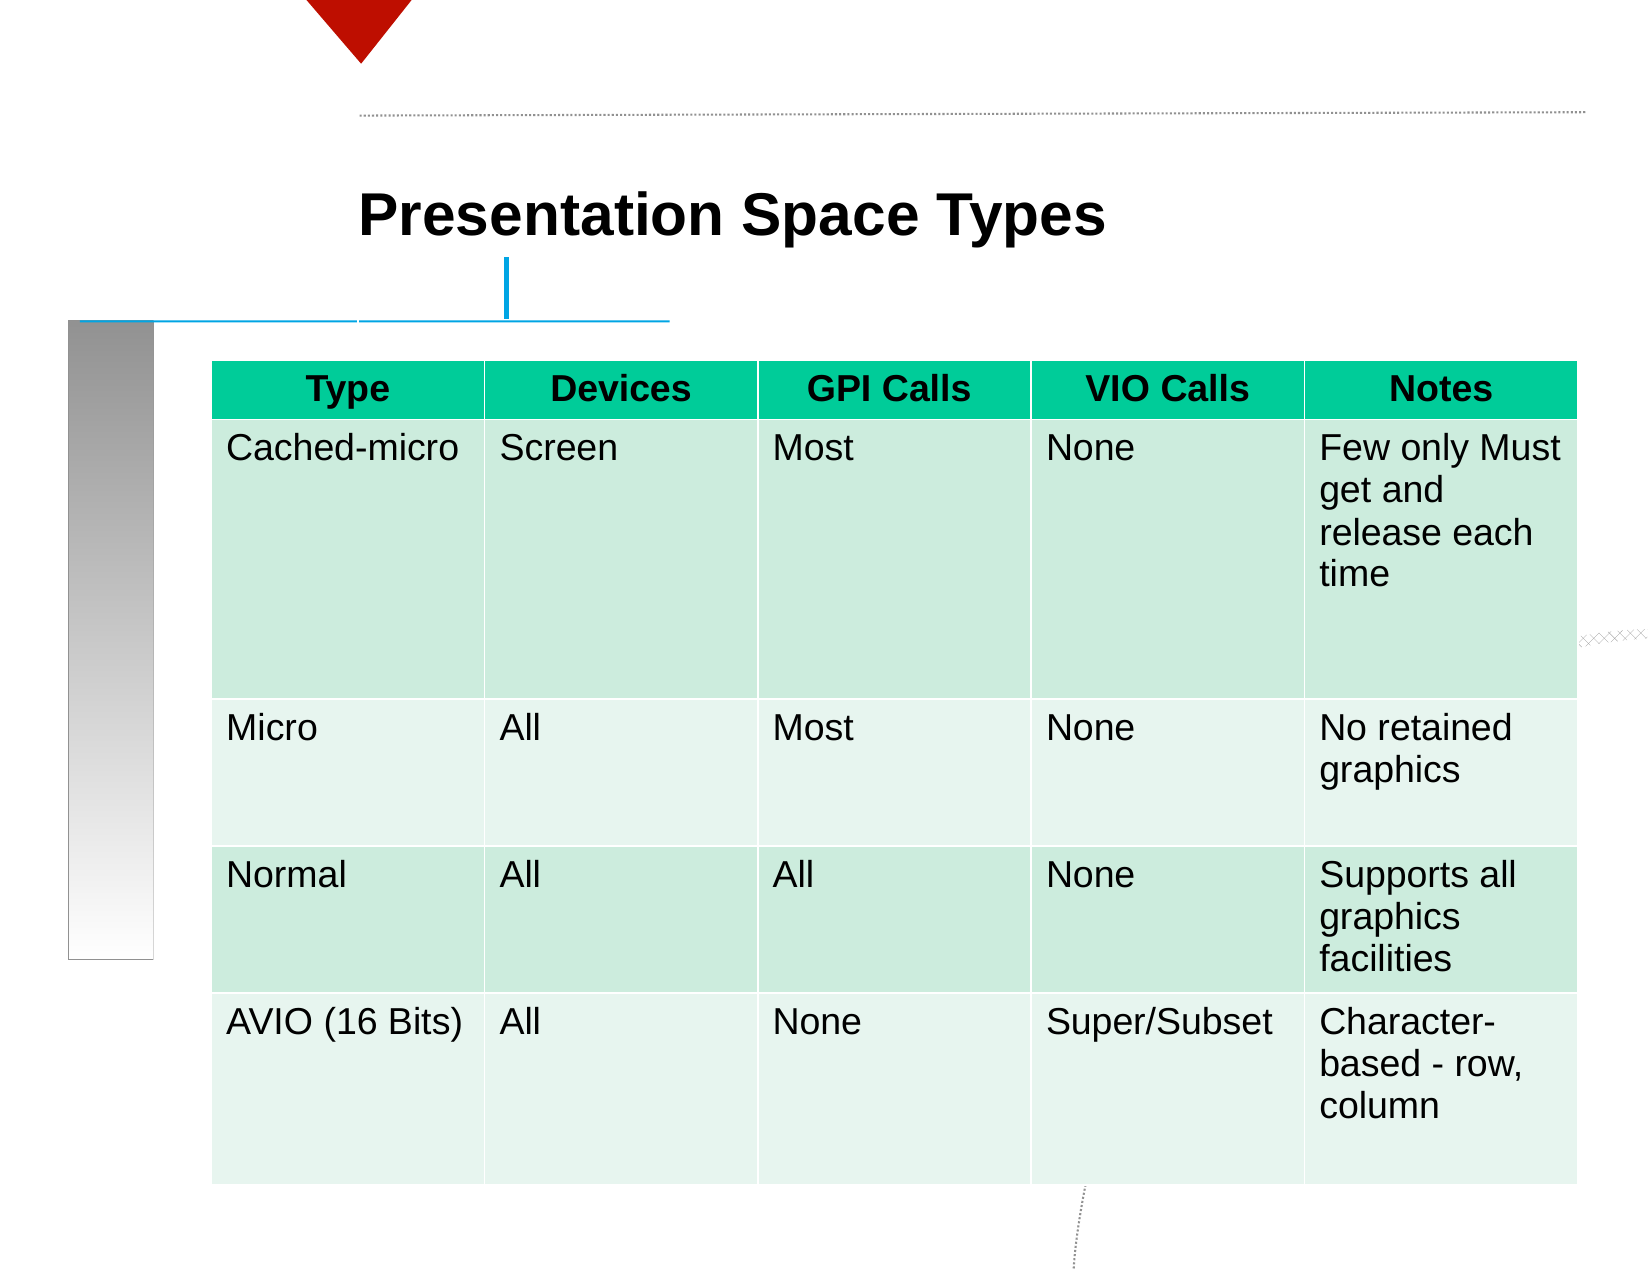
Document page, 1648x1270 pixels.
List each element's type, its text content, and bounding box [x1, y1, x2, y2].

table_cell None [1032, 700, 1304, 845]
table_header VIO Calls [1032, 361, 1304, 419]
table_cell Most [759, 700, 1030, 845]
table_cell All [485, 700, 757, 845]
table_cell None [1032, 420, 1304, 698]
table_cell Few only Must get and release each time [1305, 420, 1577, 698]
table_cell All [759, 847, 1030, 992]
table_header GPI Calls [759, 361, 1030, 419]
table_cell Most [759, 420, 1030, 698]
table_cell Screen [485, 420, 757, 698]
table_cell None [759, 994, 1030, 1184]
table_cell Supports all graphics facilities [1305, 847, 1577, 992]
table_cell Micro [212, 700, 484, 845]
table_header Notes [1305, 361, 1577, 419]
table_cell Cached-micro [212, 420, 484, 698]
table_cell Normal [212, 847, 484, 992]
table_cell AVIO (16 Bits) [212, 994, 484, 1184]
table_cell Super/Subset [1032, 994, 1304, 1184]
table_header Type [212, 361, 484, 419]
table_cell No retained graphics [1305, 700, 1577, 845]
table_cell All [485, 994, 757, 1184]
text_box Presentation Space Types [358, 105, 1578, 332]
table_cell All [485, 847, 757, 992]
table_header Devices [485, 361, 757, 419]
table_cell Character-based - row, column [1305, 994, 1577, 1184]
table_cell None [1032, 847, 1304, 992]
